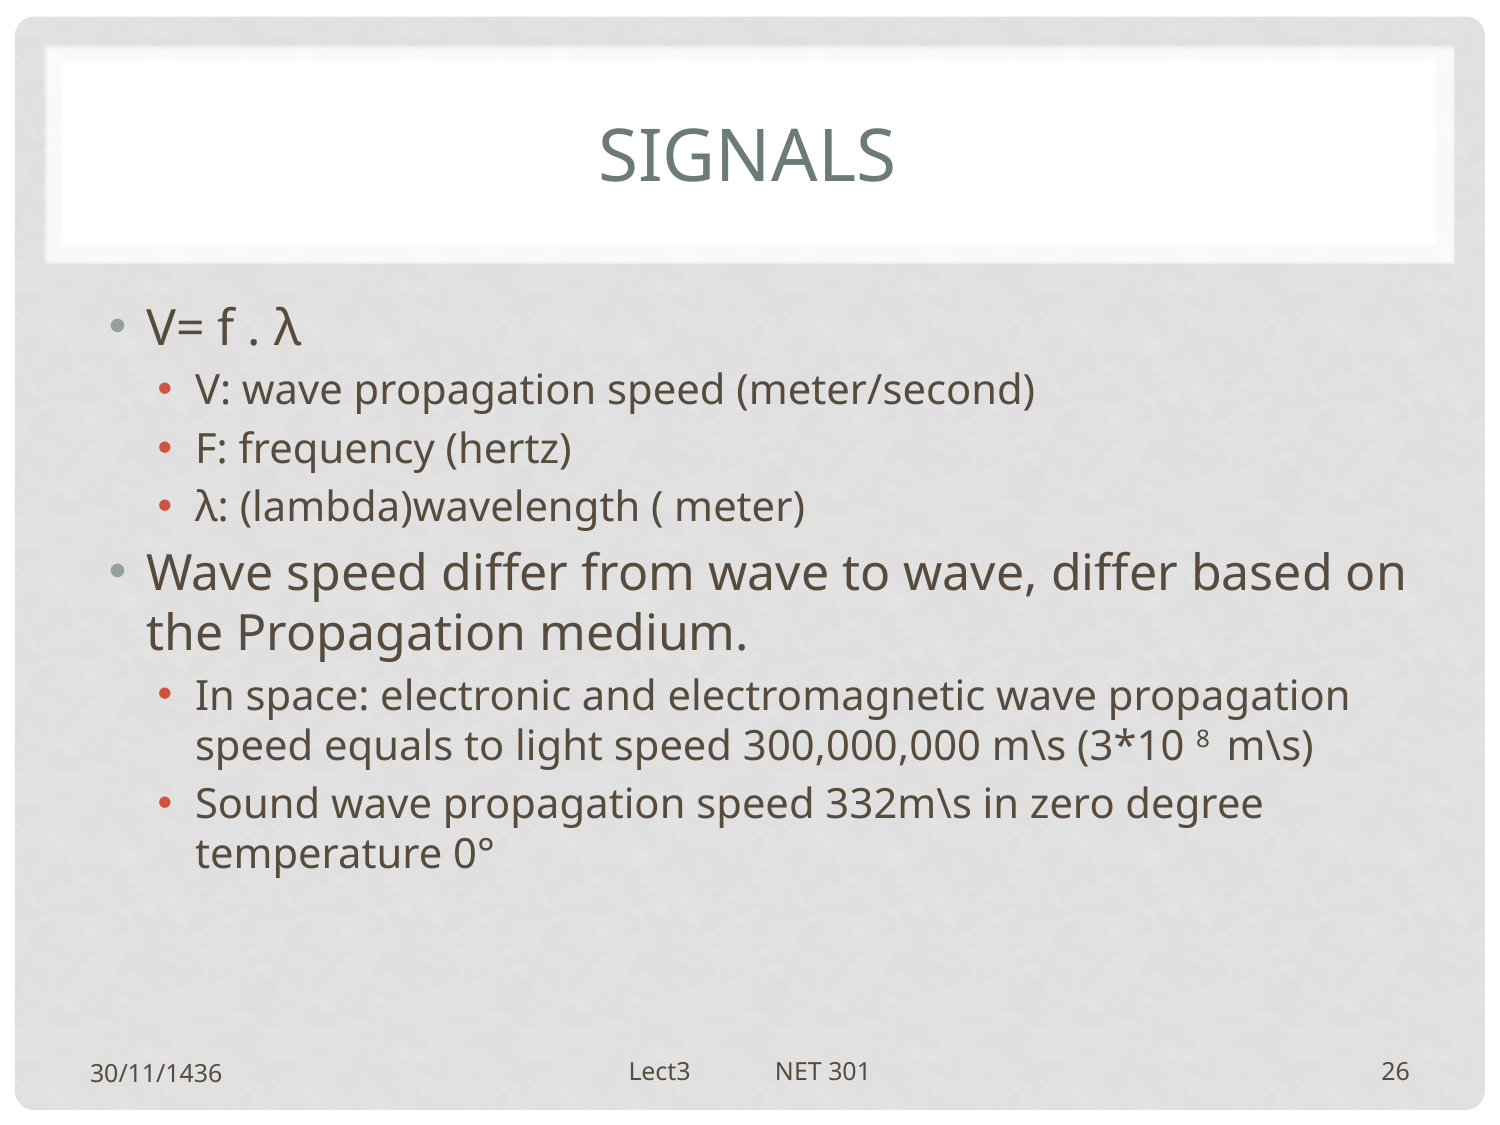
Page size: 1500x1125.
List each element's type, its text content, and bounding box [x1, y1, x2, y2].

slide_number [75, 1042, 425, 1103]
slide_number 26 [1074, 1042, 1425, 1103]
footer Lect3 NET 301 [512, 1042, 988, 1103]
title Signals [69, 66, 1425, 238]
list V= f . λ V: wave propagation speed (meter/second) F: frequency (hertz) λ: (lambda)wavelength ( meter) Wave speed differ from wave to wave, differ based on the Propagation medium. In space: electronic and electromagnetic wave propagation speed equals to light speed 300,000,000 m\s (3*10 8 m\s) Sound wave propagation speed 332m\s in zero degree temperature 0° [75, 287, 1425, 1005]
